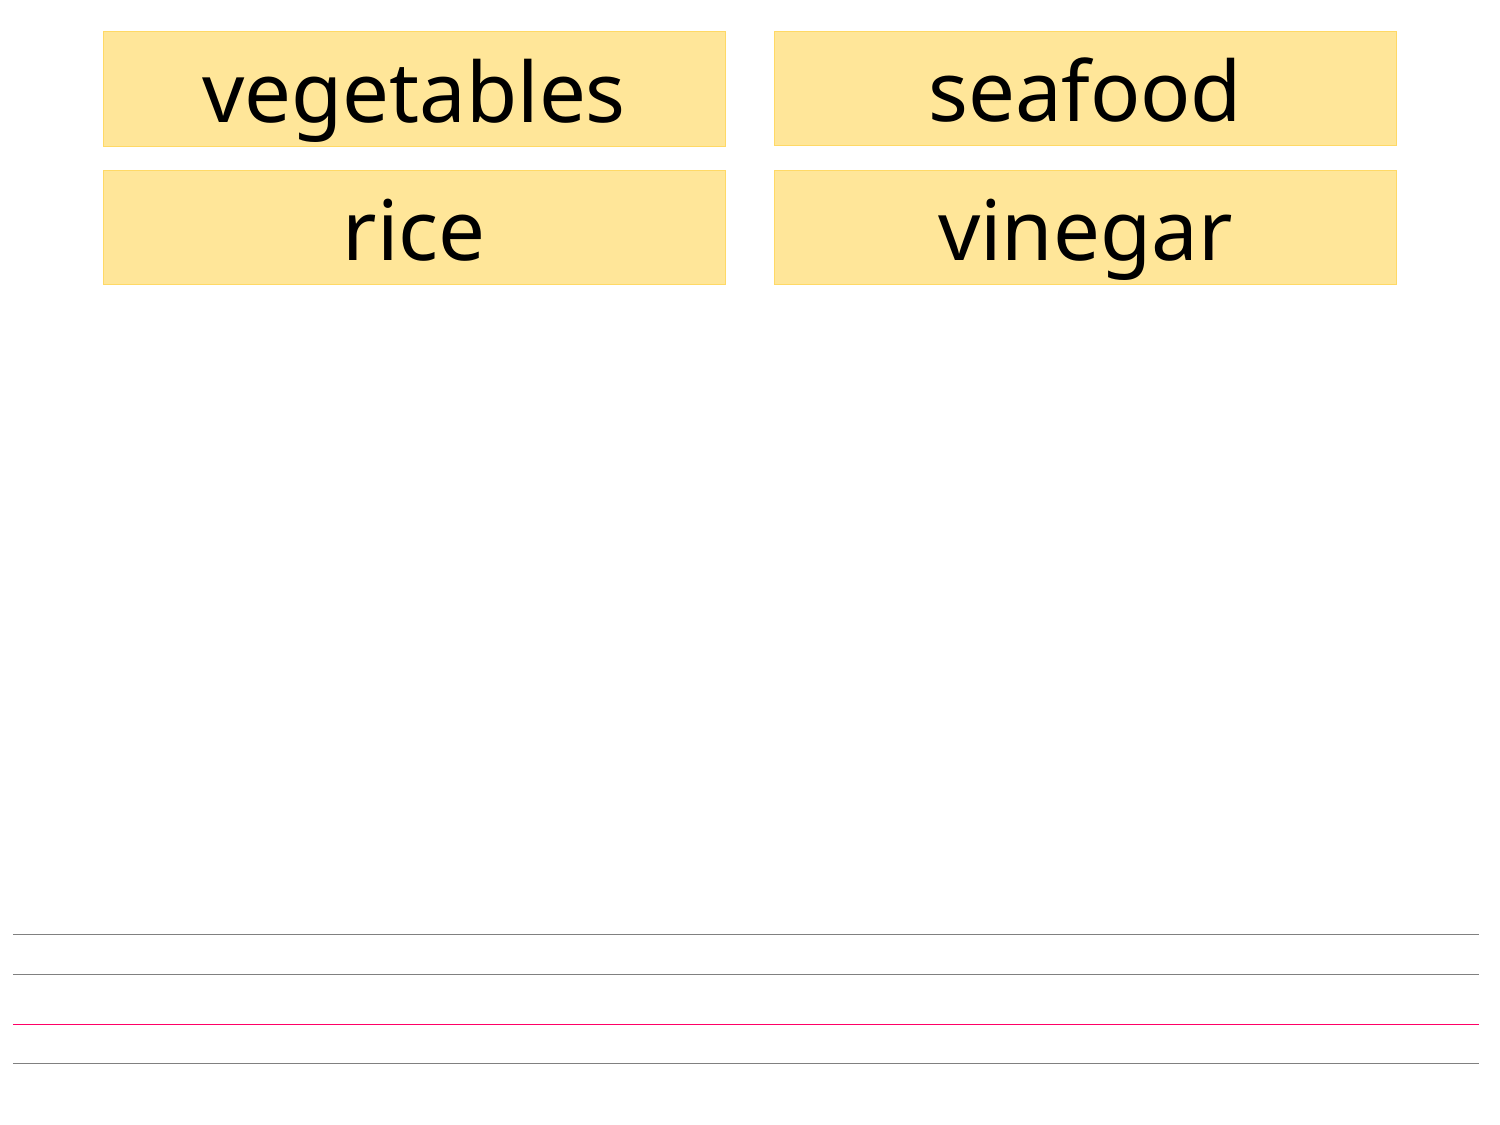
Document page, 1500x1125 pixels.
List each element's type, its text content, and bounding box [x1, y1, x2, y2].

text_box seafood [774, 31, 1397, 146]
text_box vinegar [774, 170, 1397, 285]
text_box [12, 934, 1479, 1064]
text_box vegetables [103, 31, 726, 147]
text_box rice [103, 170, 726, 285]
